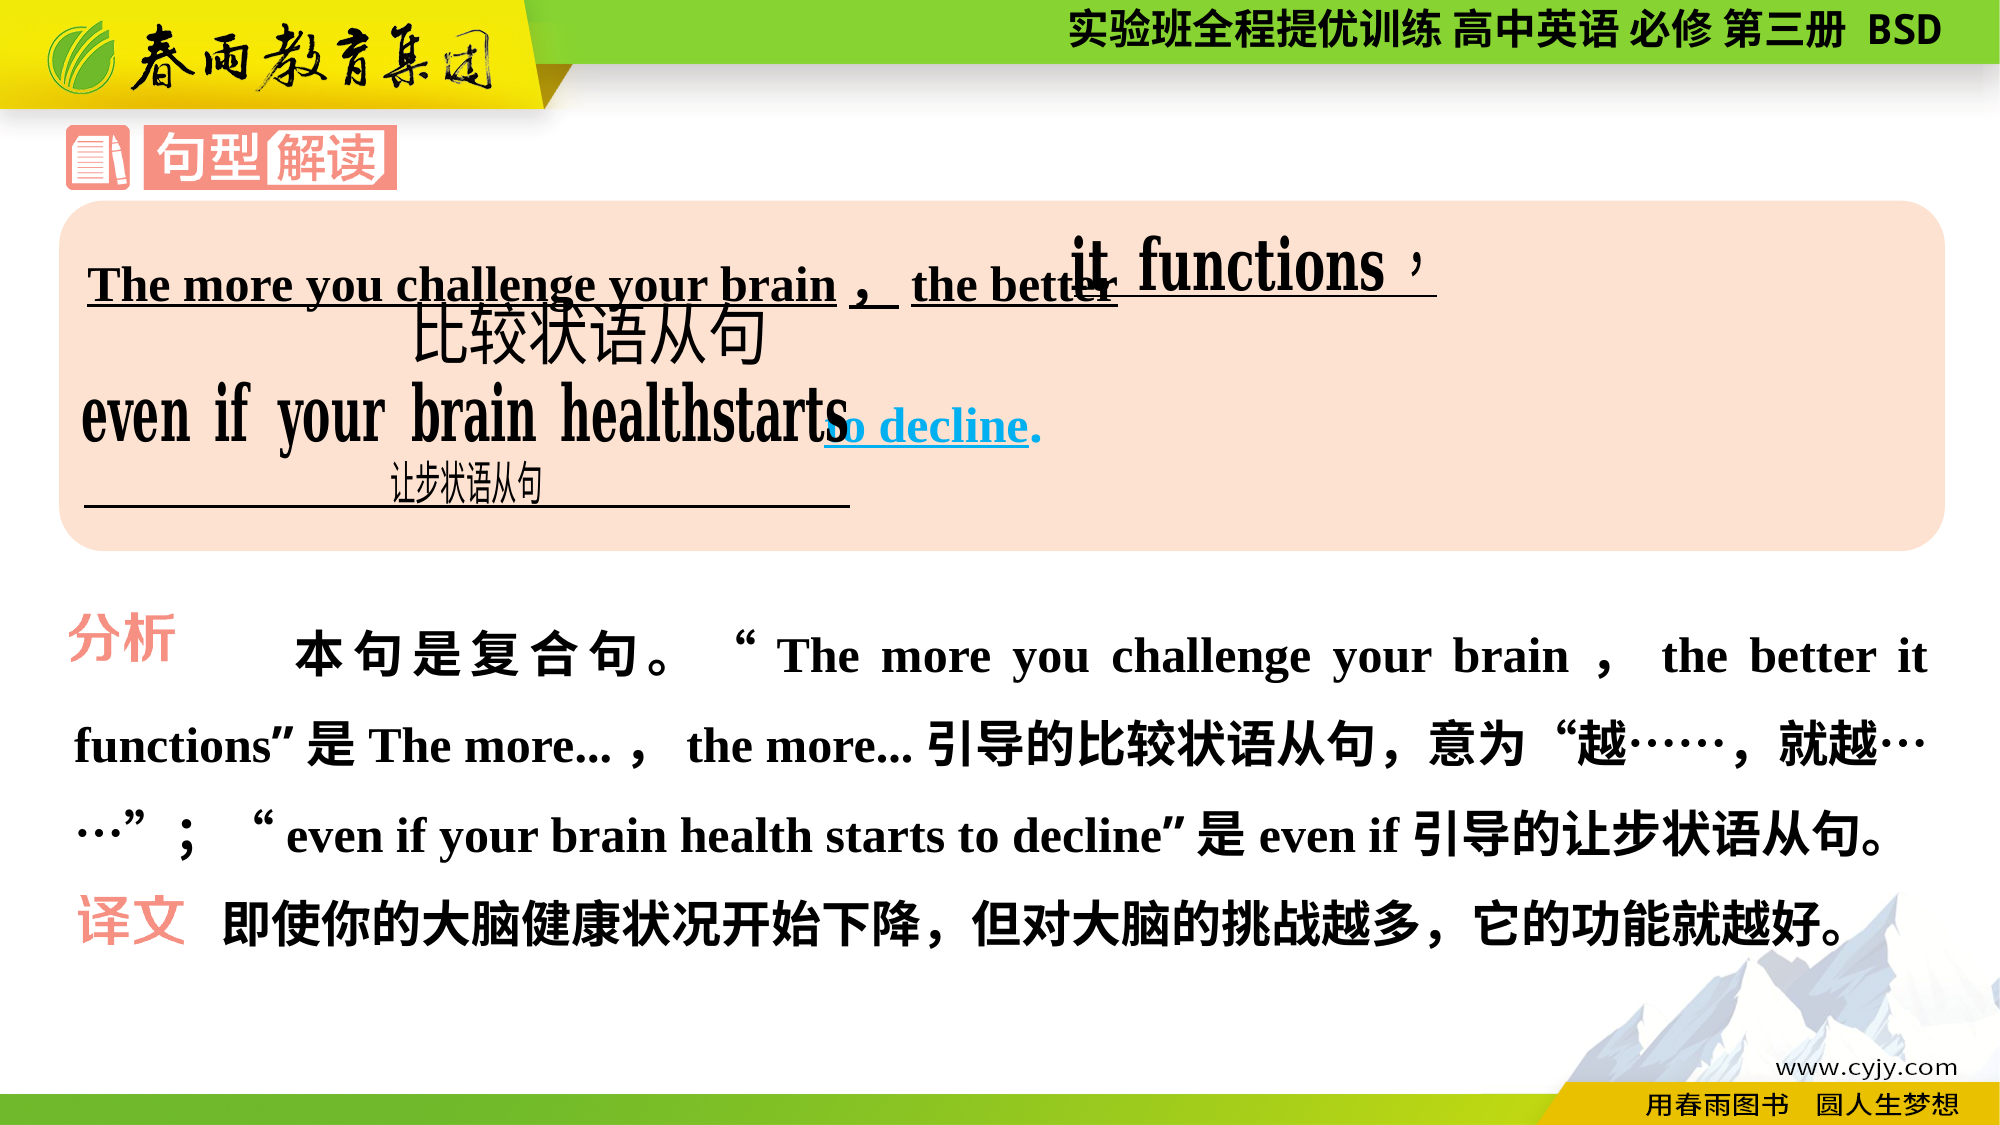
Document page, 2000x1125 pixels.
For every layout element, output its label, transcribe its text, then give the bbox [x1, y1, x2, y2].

text_box to decline. [809, 328, 1232, 460]
list 本句是复合句。“The more you challenge your brain，the better it functions”是The more...，the more...引导的比较状语从句，意为“越……，就越……”；“even if your brain health starts to decline”是even if引导的让步状语从句。 即使你的大脑健康状况开始下降，但对大脑的挑战越多，它的功能就越好。 [59, 585, 1944, 965]
text_box The more you challenge your brain，the better [59, 200, 1945, 552]
picture [0, 0, 2000, 1125]
